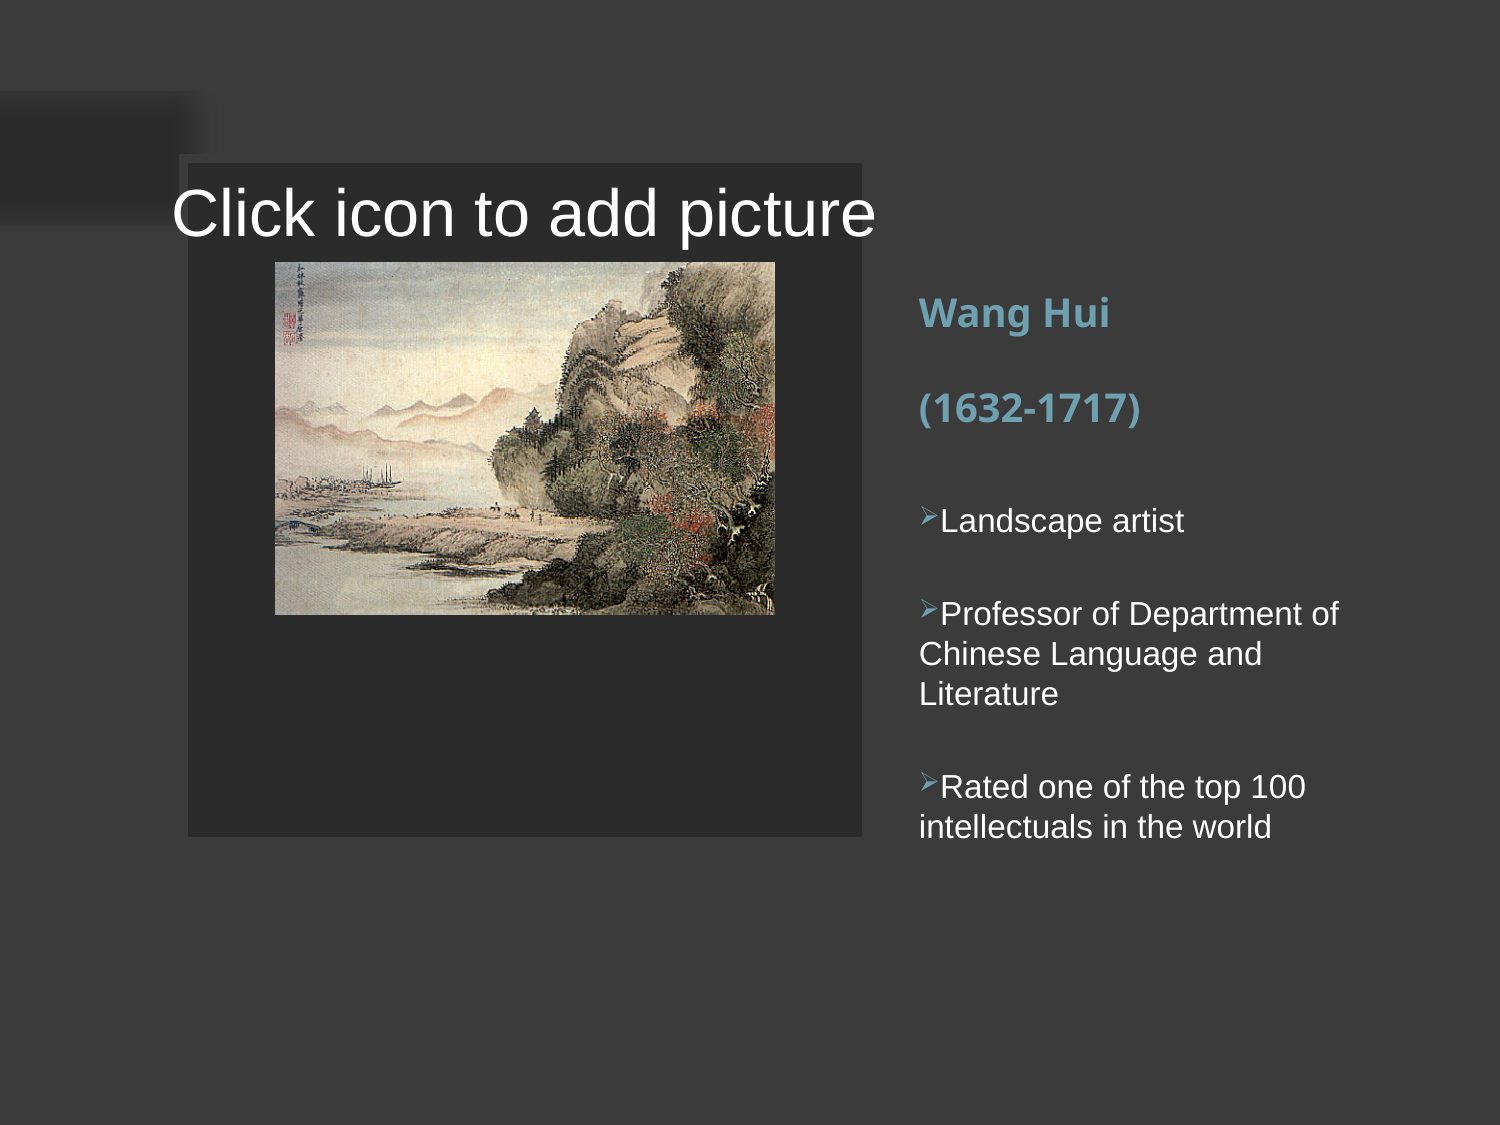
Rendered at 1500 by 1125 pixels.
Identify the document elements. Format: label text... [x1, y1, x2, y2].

title Wang Hui (1632-1717) [911, 279, 1413, 486]
list Landscape artist Professor of Department of Chinese Language and Literature Rated one of the top 100 intellectuals in the world [911, 491, 1413, 929]
picture [187, 162, 863, 838]
